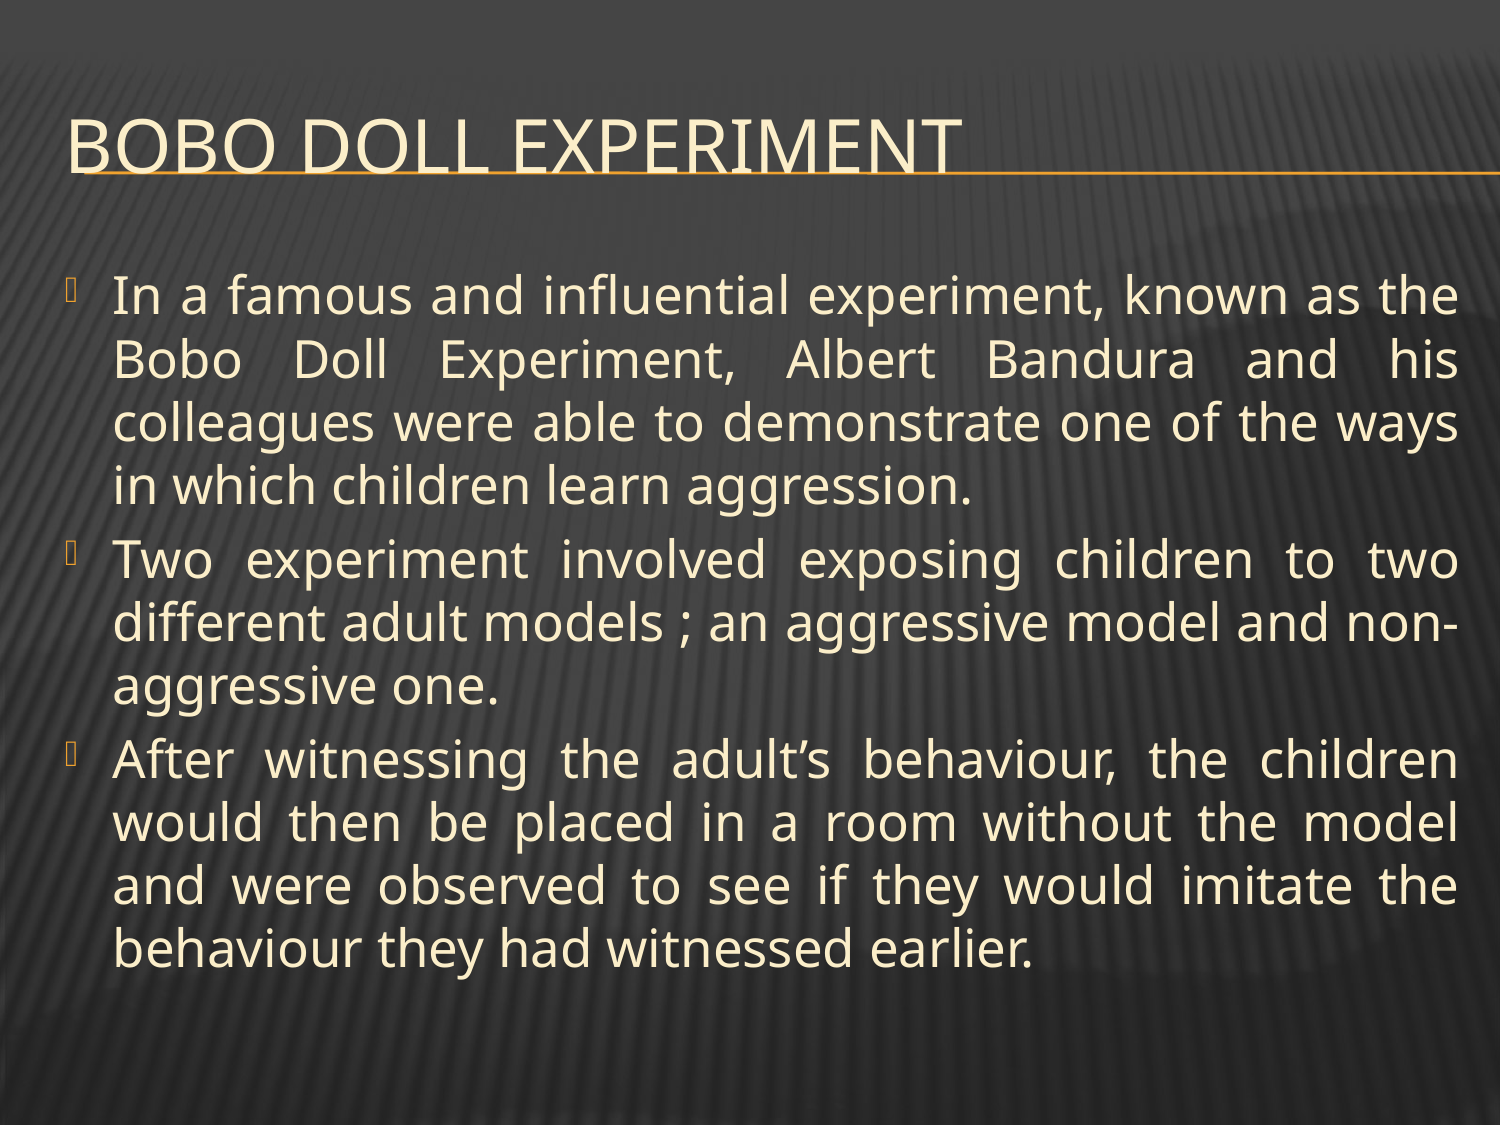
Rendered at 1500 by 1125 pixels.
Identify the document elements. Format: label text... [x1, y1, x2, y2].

list In a famous and influential experiment, known as the Bobo Doll Experiment, Albert Bandura and his colleagues were able to demonstrate one of the ways in which children learn aggression. Two experiment involved exposing children to two different adult models ; an aggressive model and non-aggressive one. After witnessing the adult’s behaviour, the children would then be placed in a room without the model and were observed to see if they would imitate the behaviour they had witnessed earlier. [50, 254, 1475, 998]
title Bobo Doll Experiment [50, 75, 1475, 213]
